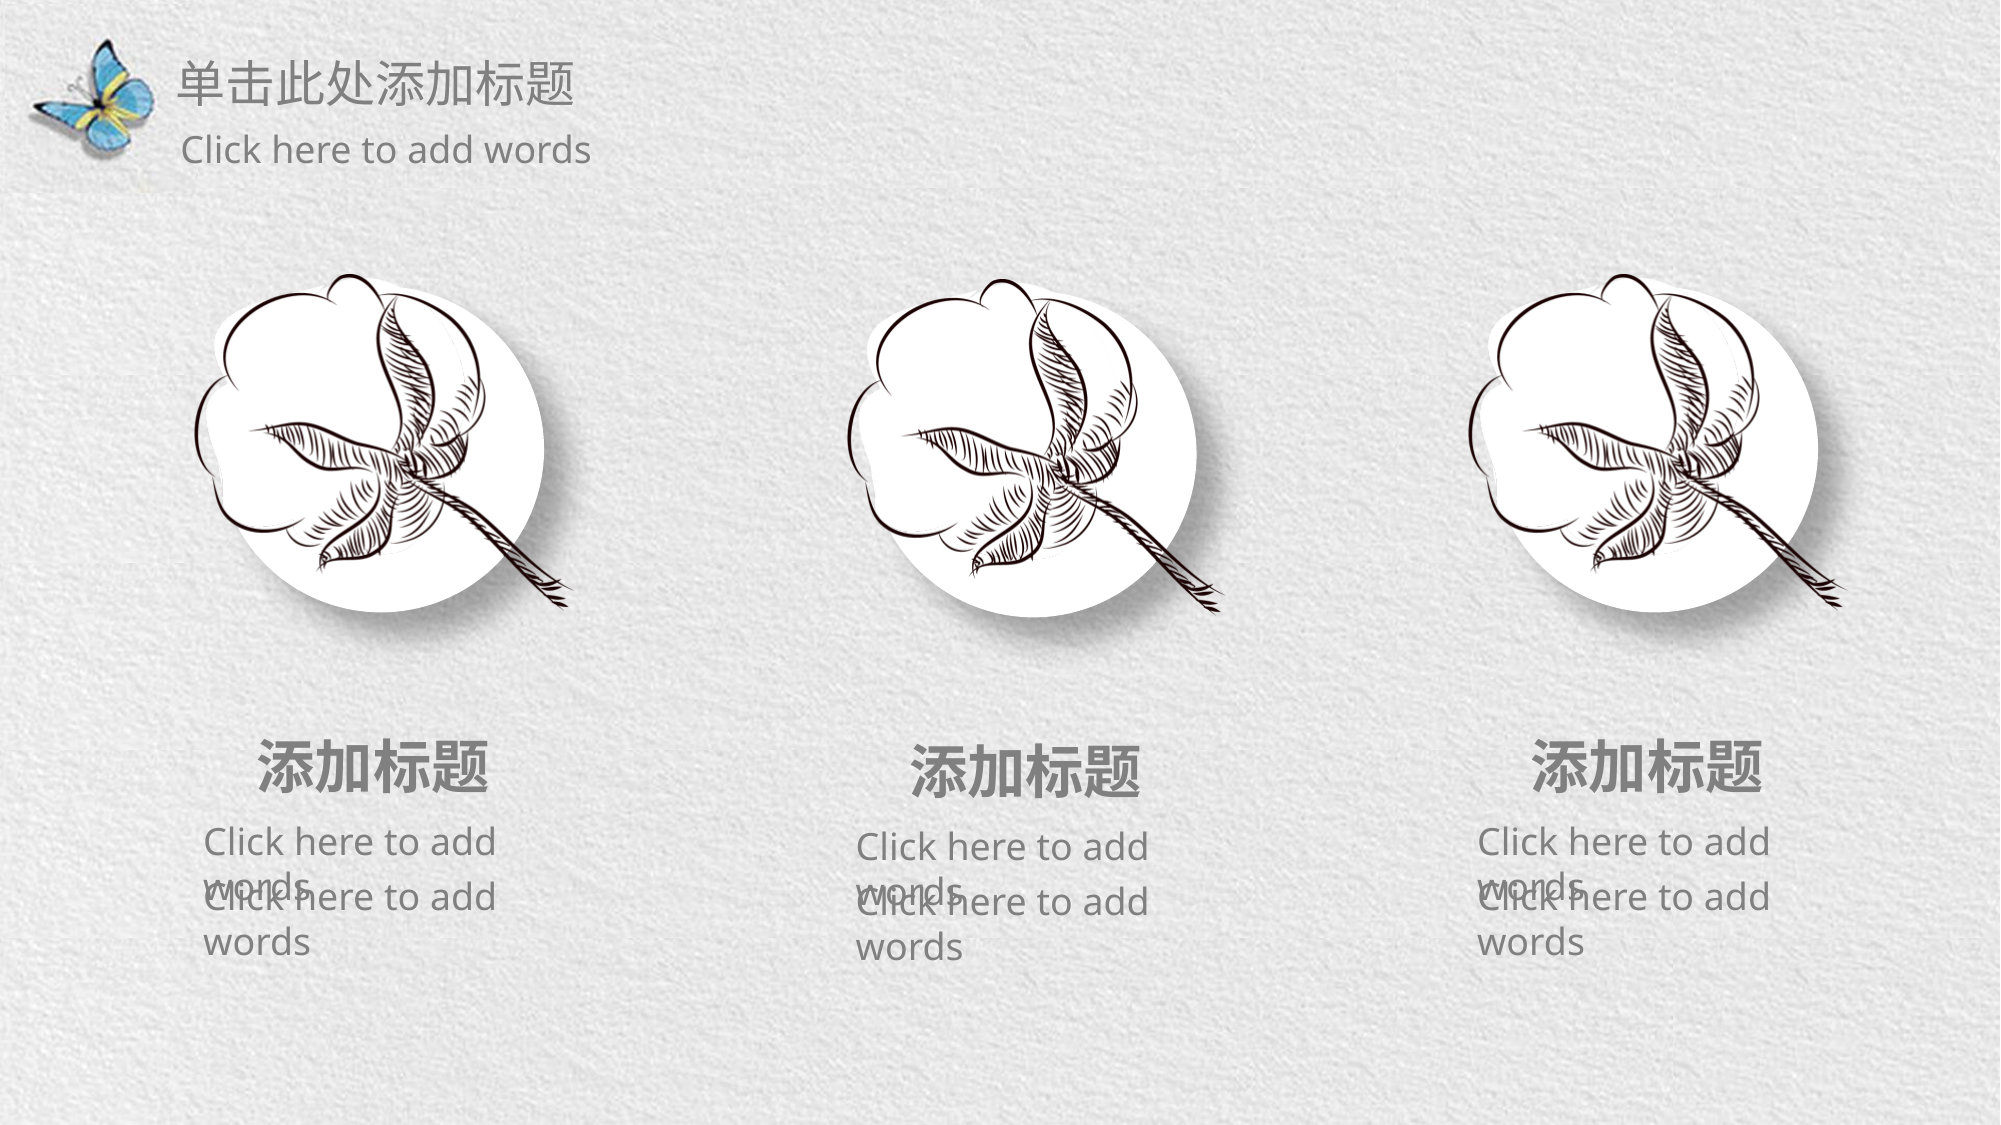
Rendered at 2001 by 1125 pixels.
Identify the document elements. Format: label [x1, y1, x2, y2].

picture [152, 274, 601, 624]
picture [5, 4, 198, 193]
picture [1426, 274, 1875, 624]
text_box [0, 0, 2000, 1125]
picture [804, 279, 1253, 629]
